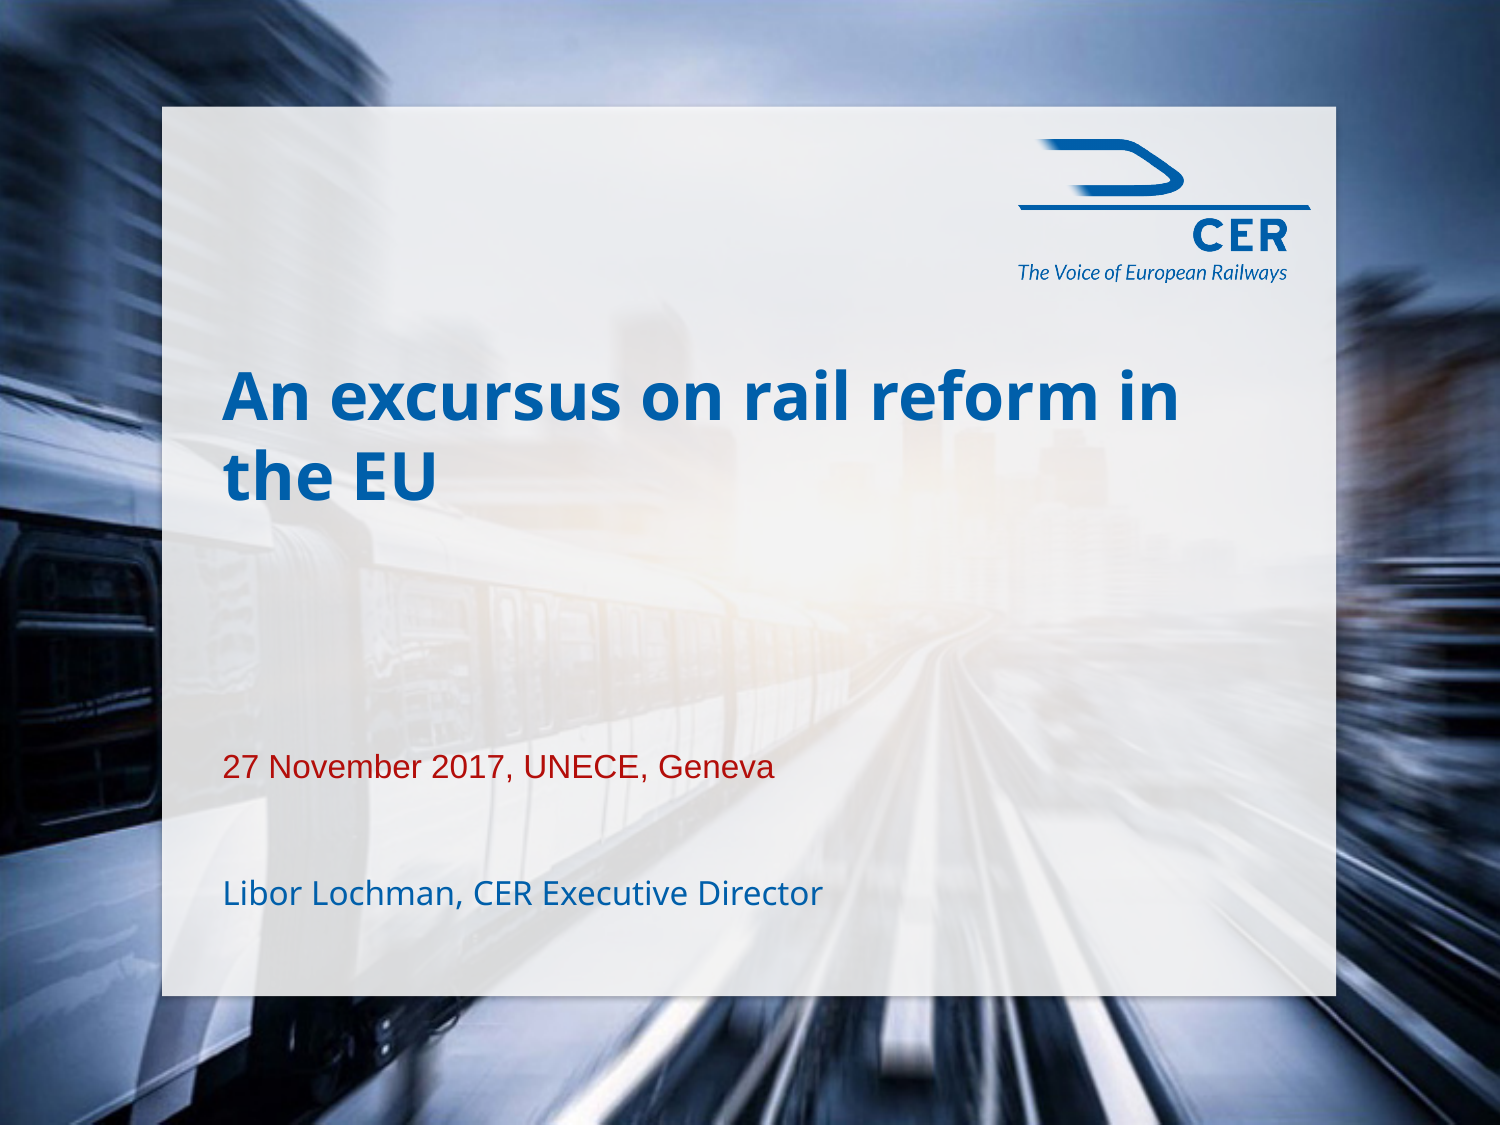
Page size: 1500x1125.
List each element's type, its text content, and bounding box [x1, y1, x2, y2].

title An excursus on rail reform in the EU [207, 346, 1311, 693]
subtitle 27 November 2017, UNECE, Geneva [207, 737, 915, 798]
picture [0, 0, 1500, 1125]
list Libor Lochman, CER Executive Director [207, 864, 1291, 932]
